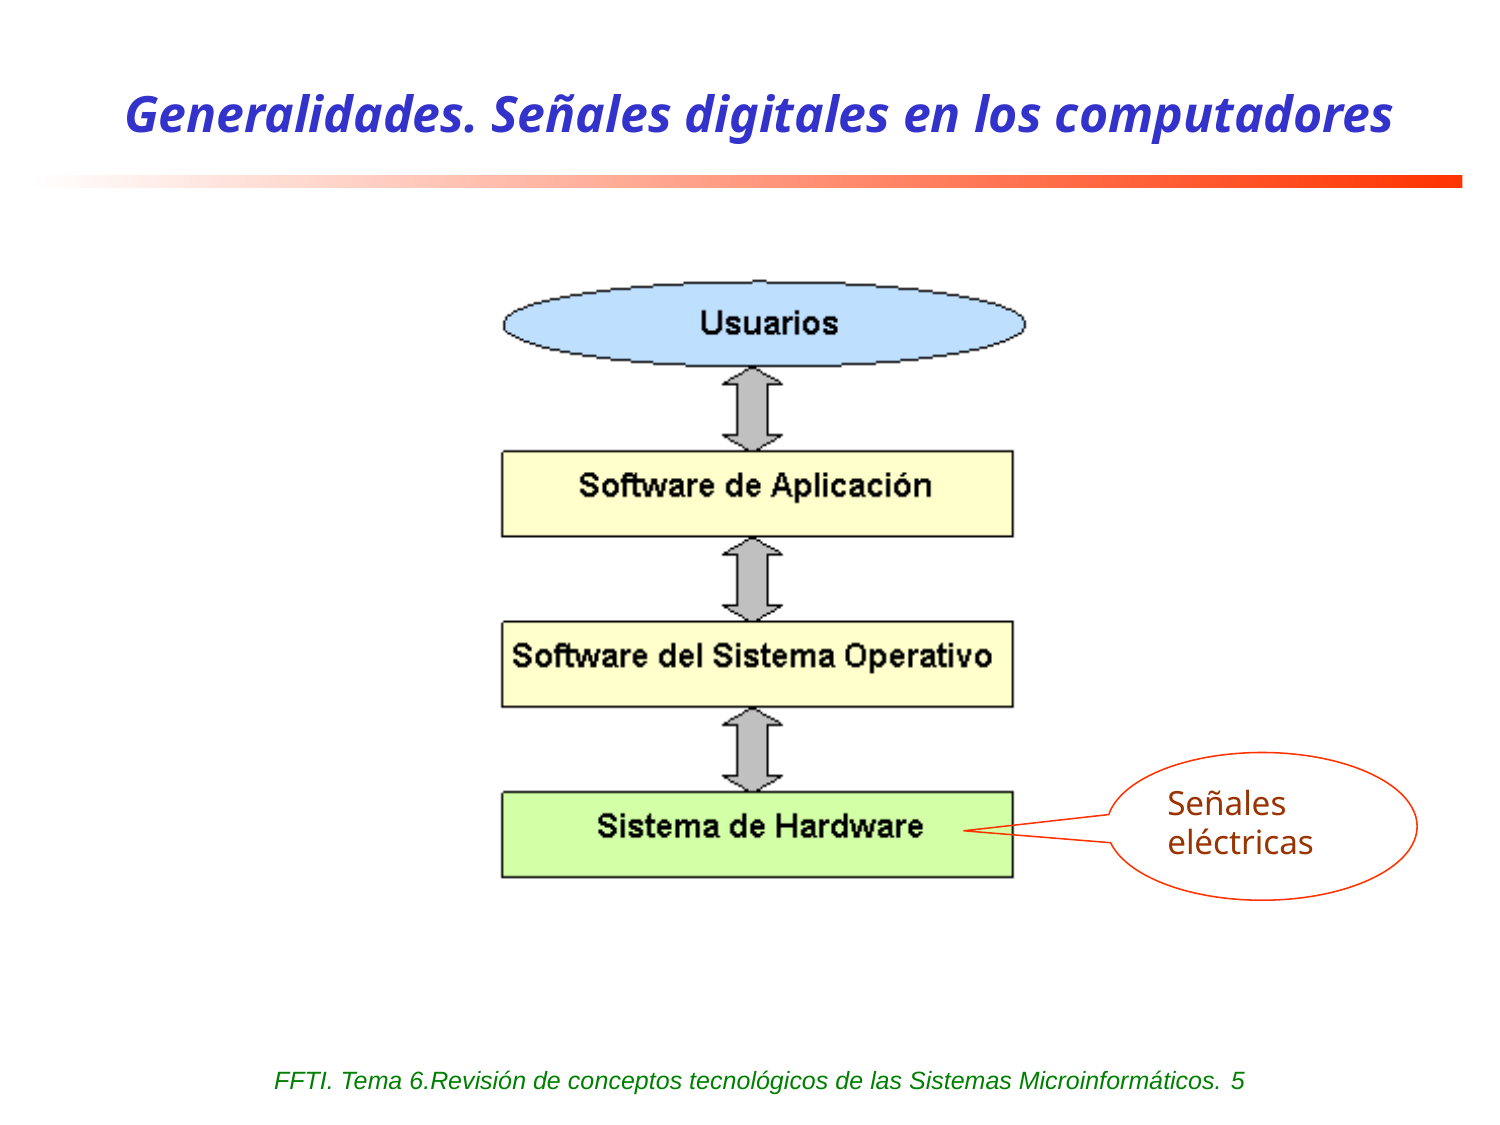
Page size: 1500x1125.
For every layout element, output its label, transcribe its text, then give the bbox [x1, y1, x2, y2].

title Generalidades. Señales digitales en los computadores [68, 49, 1451, 176]
table_cell 1 [843, 176, 847, 187]
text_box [759, 176, 763, 187]
text_box Señales eléctricas [1074, 752, 1418, 901]
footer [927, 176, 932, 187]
footer FFTI. Tema 6.Revisión de conceptos tecnológicos de las Sistemas Microinformáticos. 5 [68, 1056, 1451, 1103]
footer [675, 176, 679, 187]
picture [446, 256, 1071, 901]
